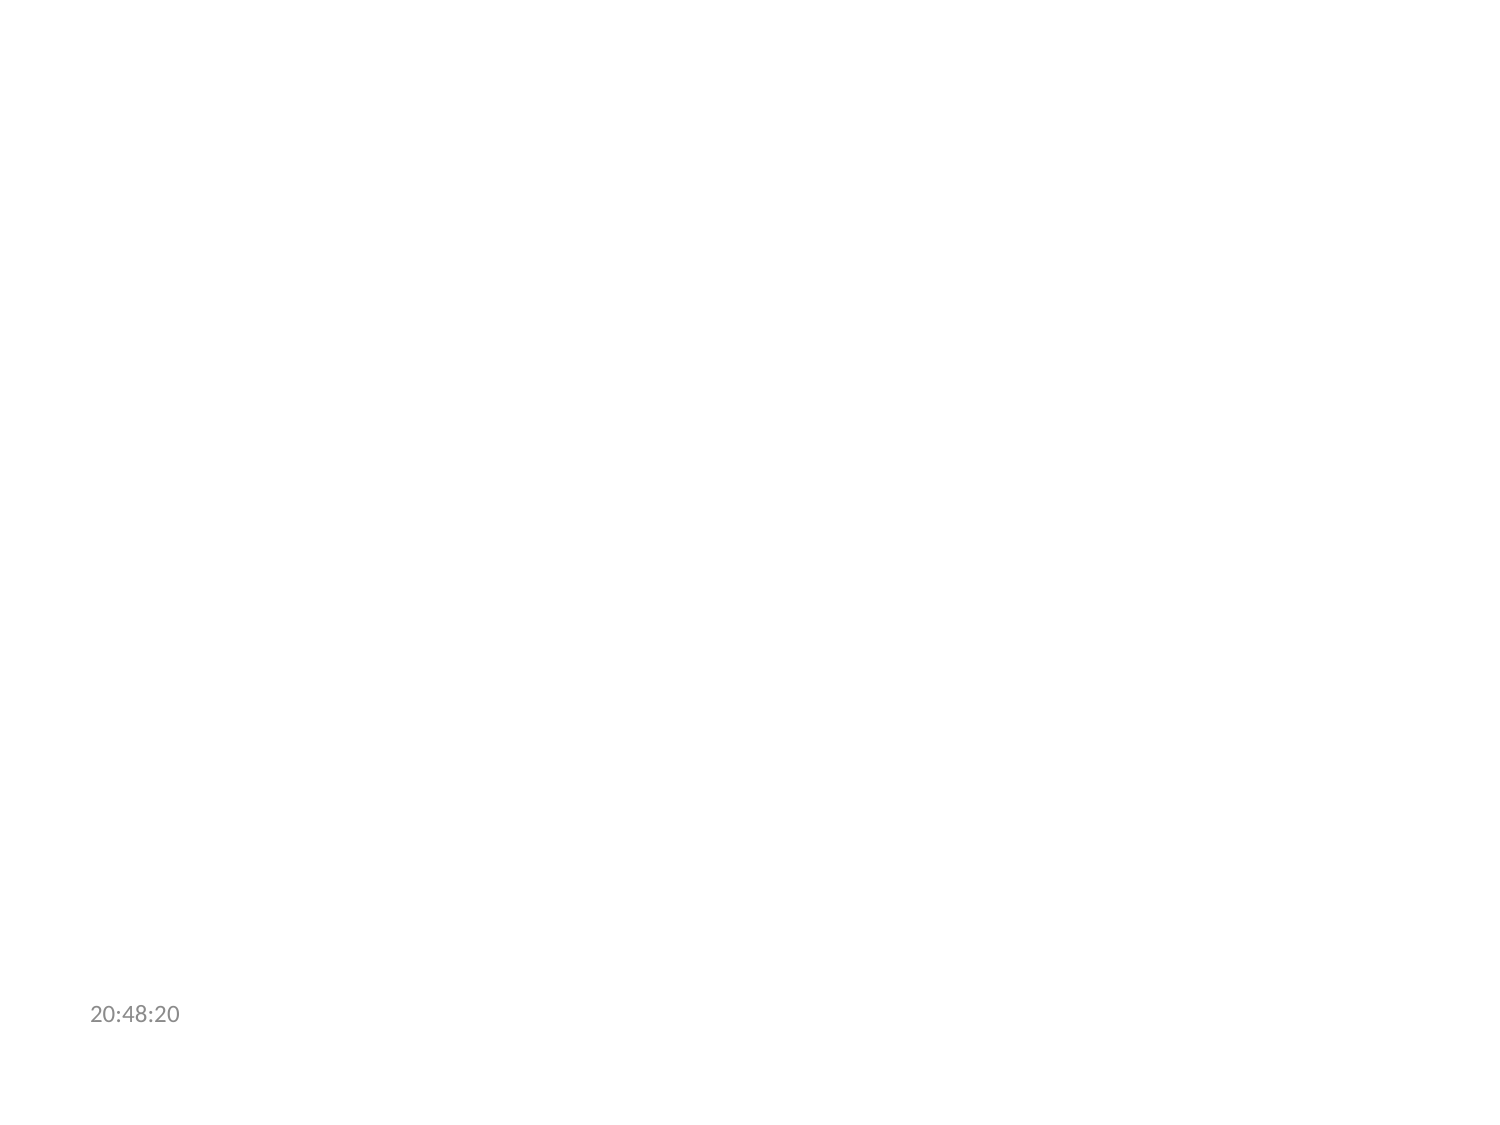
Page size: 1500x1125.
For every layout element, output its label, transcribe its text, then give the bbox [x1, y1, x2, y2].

text_box 15:35:09 [75, 982, 425, 1043]
